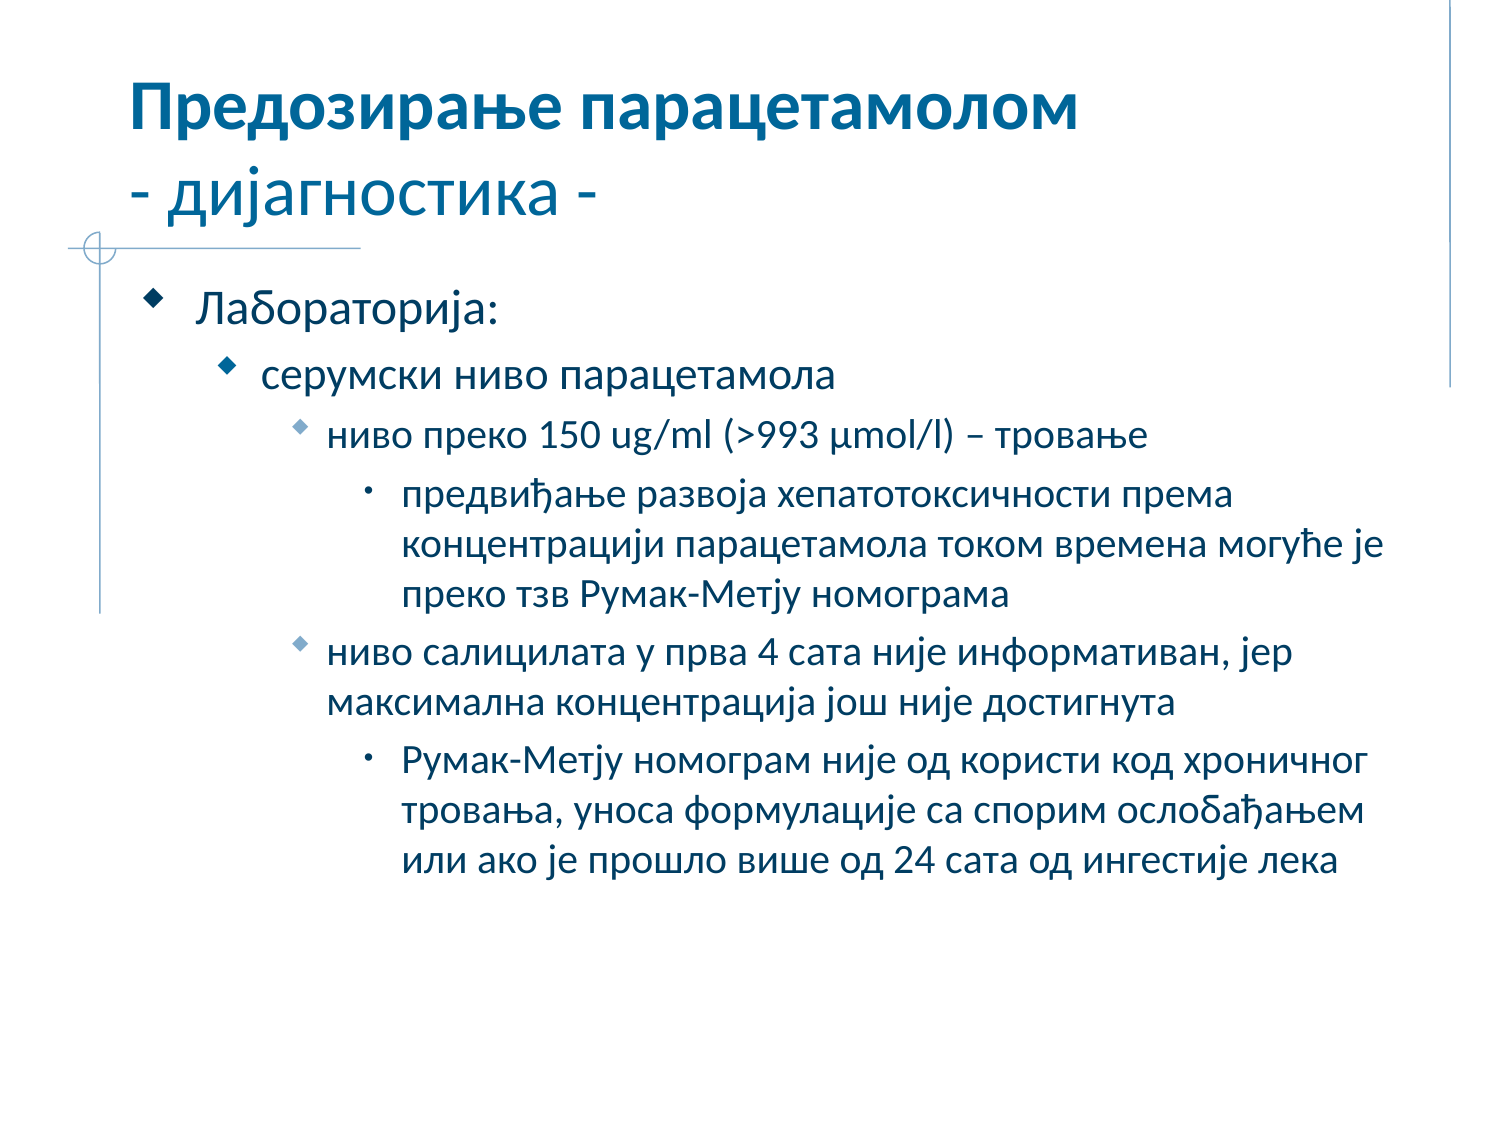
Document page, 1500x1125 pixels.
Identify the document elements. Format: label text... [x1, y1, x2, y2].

title Предозирање парацетамолом - дијагностика - [113, 49, 1436, 238]
list Лабораторија: серумски ниво парацетамола ниво преко 150 ug/ml (>993 μmol/l) – тровање предвиђање развоја хепатотоксичности према концентрацији парацетамола током времена могуће је преко тзв Румак-Метју номограма ниво салицилата у прва 4 сата није информативан, јер максимална концентрација још није достигнута Румак-Метју номограм није од користи код хроничног тровања, уноса формулације са спорим ослобађањем или ако је прошло више од 24 сата од ингестије лека [123, 266, 1448, 1024]
